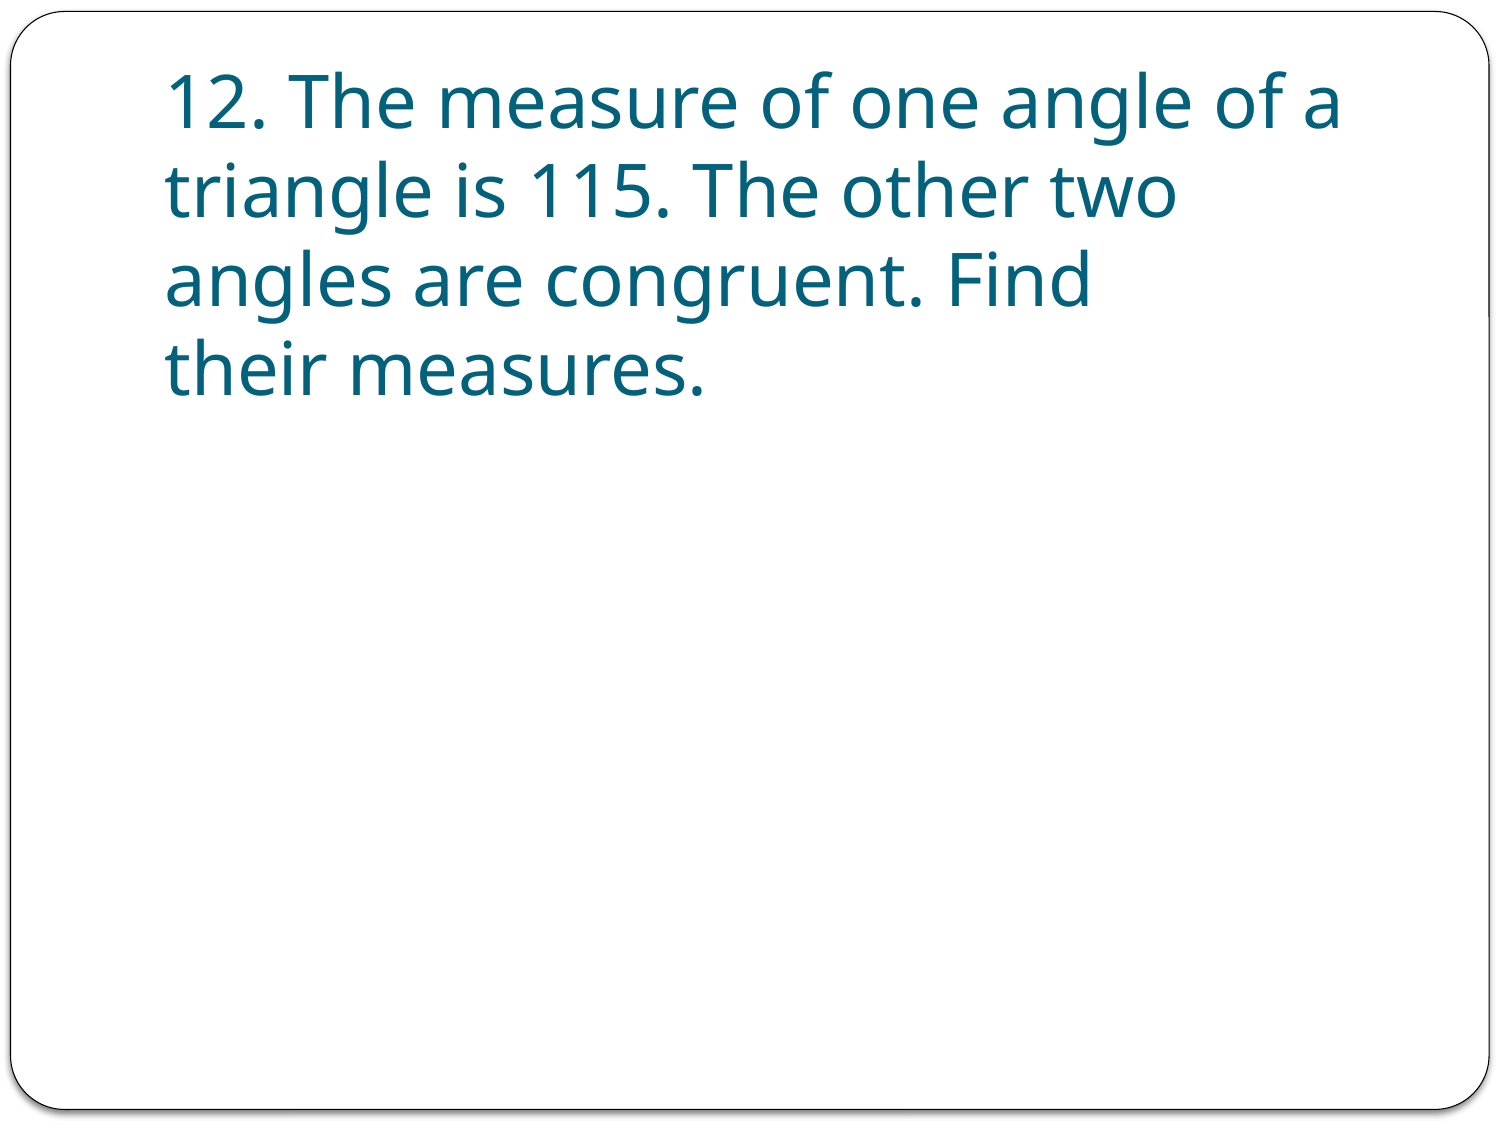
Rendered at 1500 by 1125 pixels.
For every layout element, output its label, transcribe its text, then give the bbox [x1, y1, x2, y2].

title 12. The measure of one angle of a triangle is 115. The other two angles are congruent. Find their measures. [150, 45, 1438, 425]
